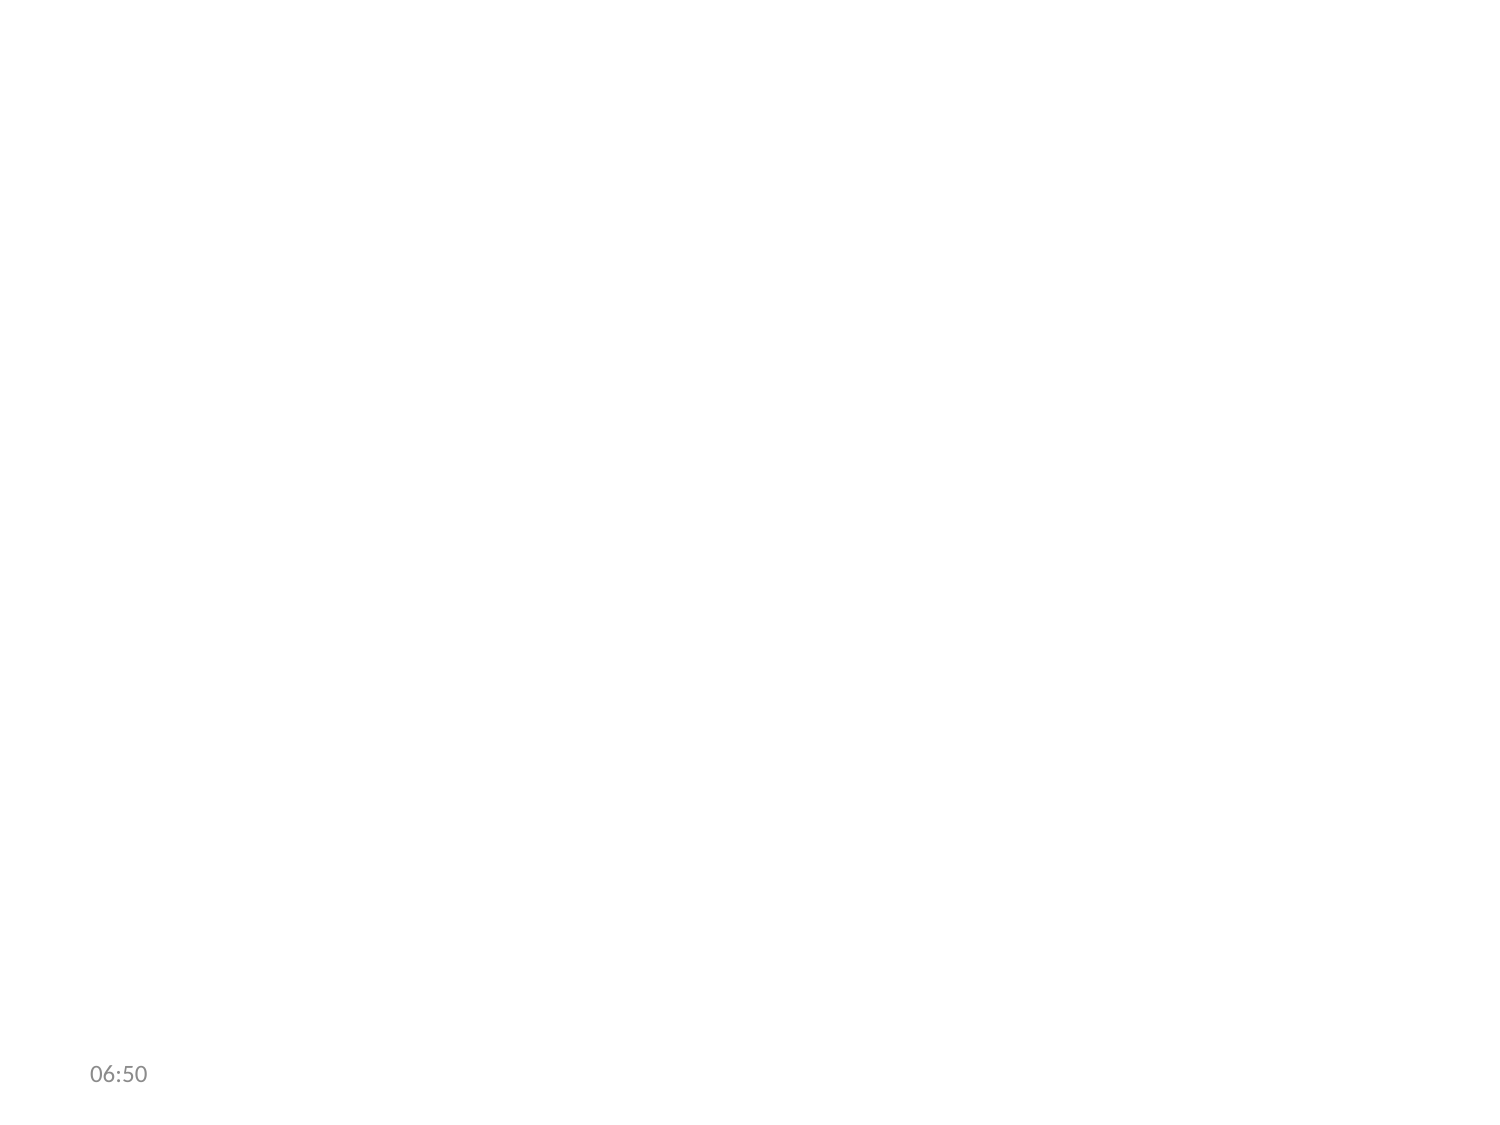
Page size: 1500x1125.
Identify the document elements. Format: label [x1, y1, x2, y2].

slide_number [75, 1042, 425, 1103]
